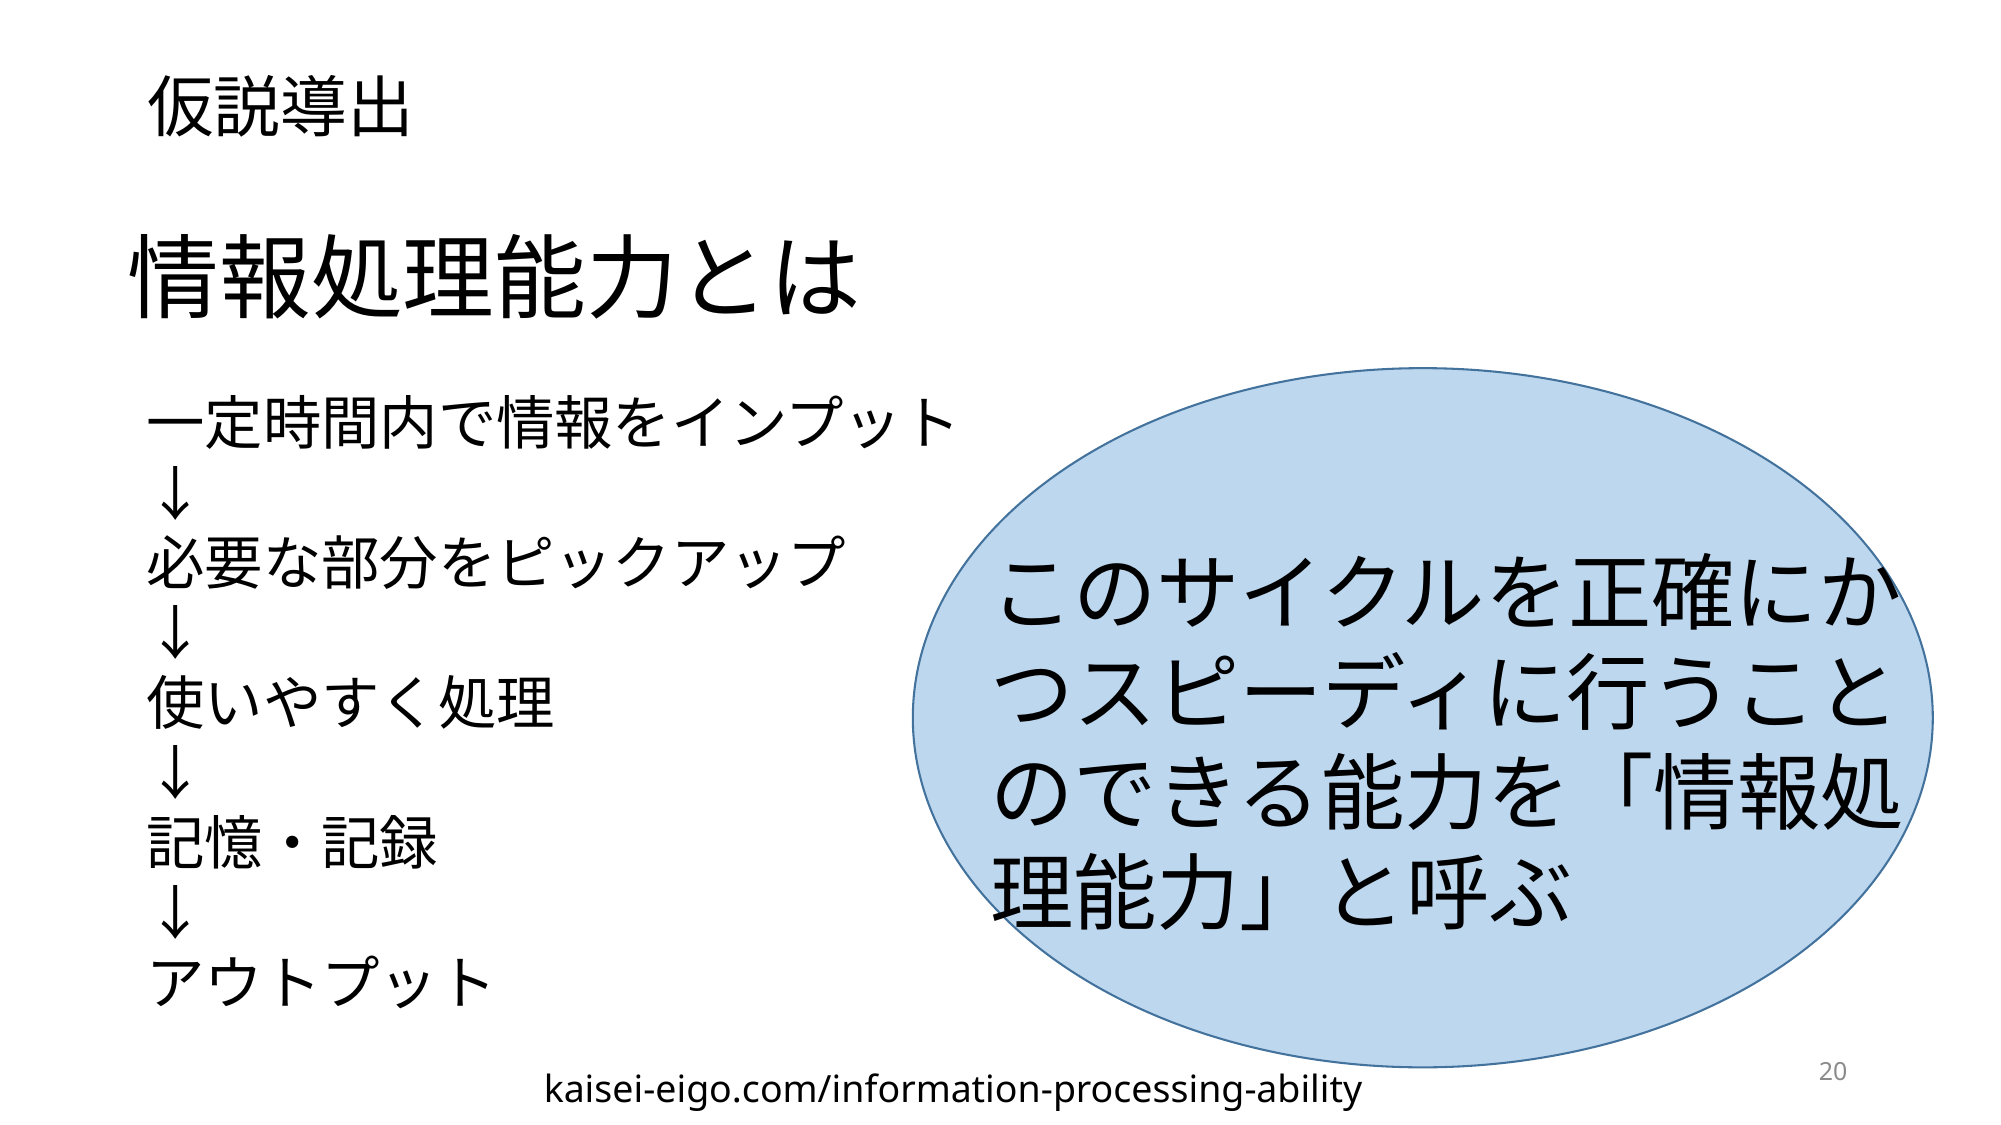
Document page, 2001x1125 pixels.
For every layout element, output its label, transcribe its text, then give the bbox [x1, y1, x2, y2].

text_box [1290, 367, 1857, 532]
text_box 一定時間内で情報をインプット ↓ 必要な部分をピックアップ ↓ 使いやすく処理 ↓ 記憶・記録 ↓ アウトプット [132, 379, 1333, 1024]
text_box このサイクルを正確にかつスピーディに行うことのできる能力を「情報処理能力」と呼ぶ [975, 532, 1933, 948]
slide_number 20 [1412, 1042, 1863, 1103]
text_box kaisei-eigo.com/information-processing-ability [529, 1058, 1471, 1118]
text_box [1173, 948, 1809, 1058]
title 情報処理能力とは [112, 204, 1838, 360]
text_box 仮説導出 [132, 57, 607, 153]
